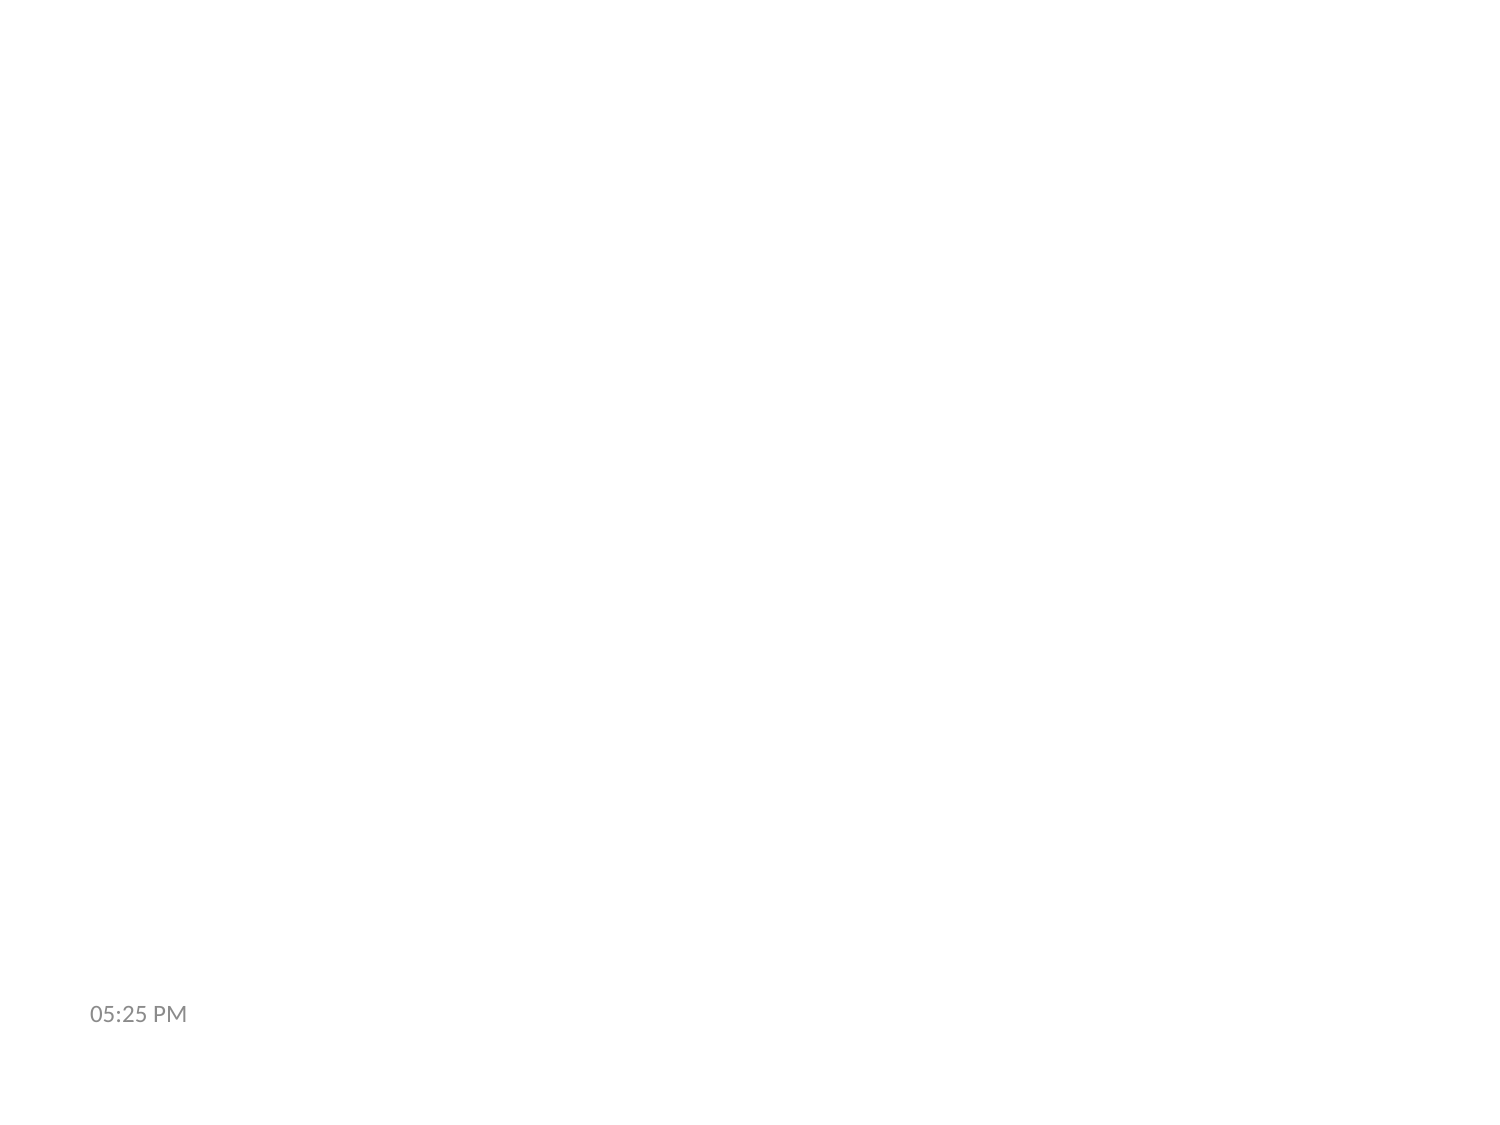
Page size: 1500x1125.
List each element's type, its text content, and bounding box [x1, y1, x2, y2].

text_box 3:35 PM [75, 982, 425, 1043]
